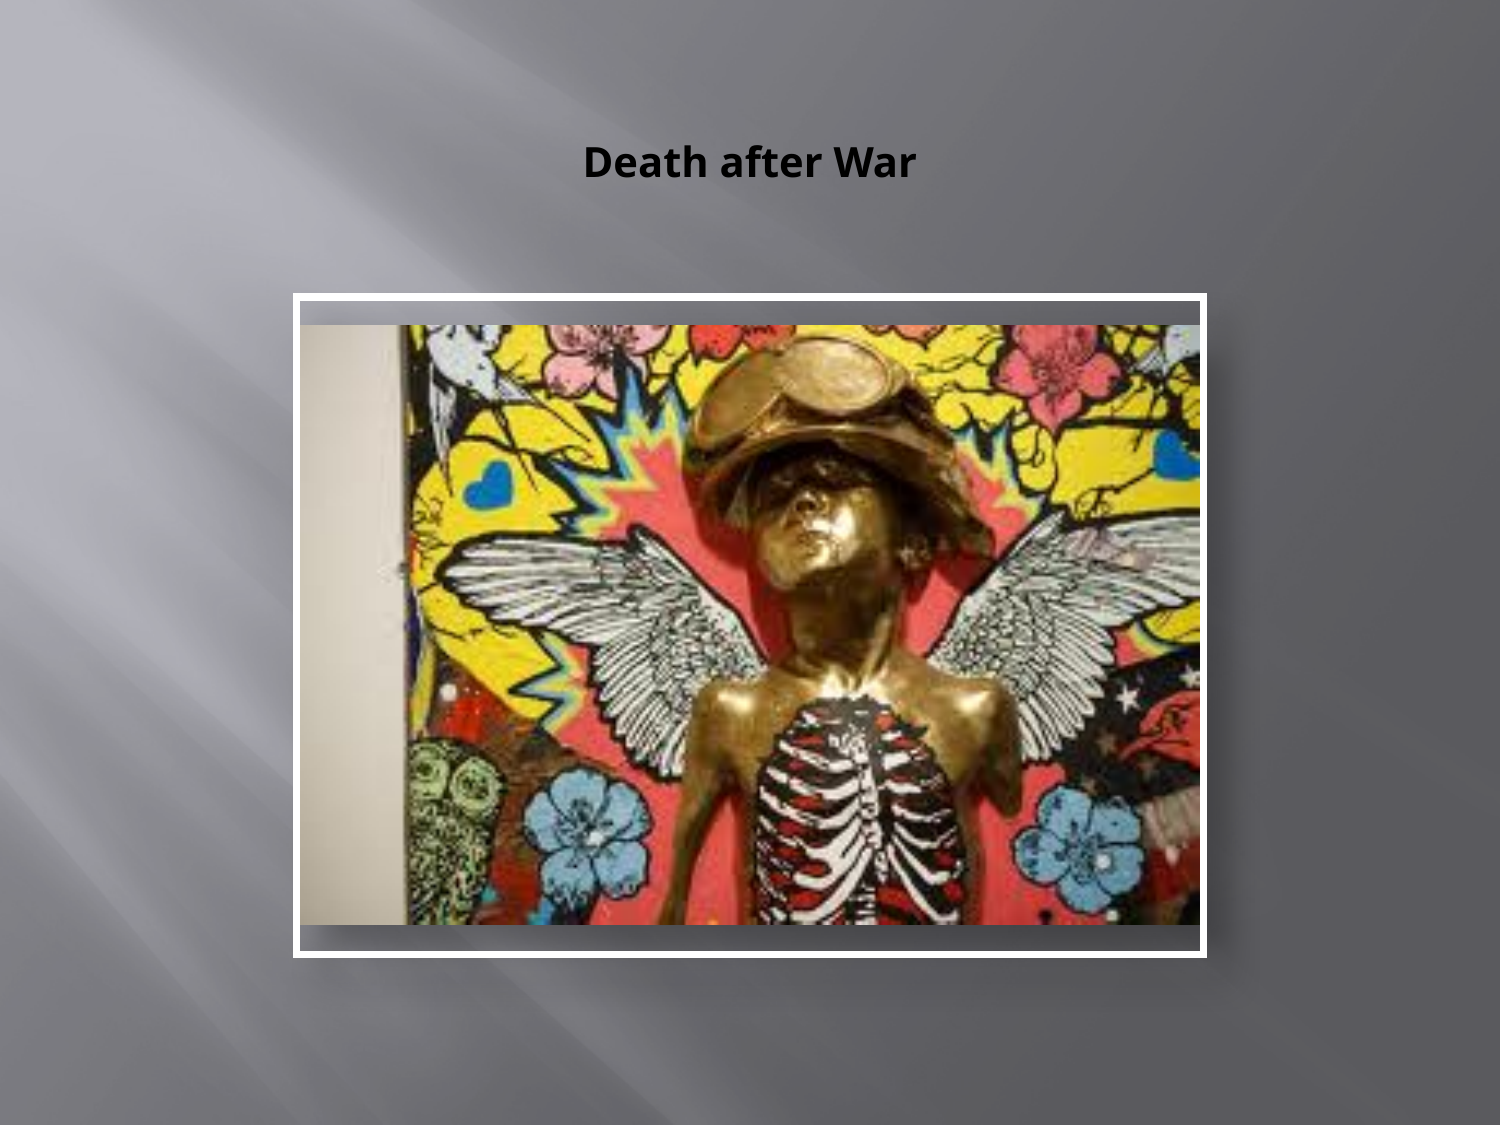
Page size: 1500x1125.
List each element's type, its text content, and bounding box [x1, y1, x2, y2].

picture [299, 300, 1201, 951]
title Death after War [300, 99, 1200, 186]
